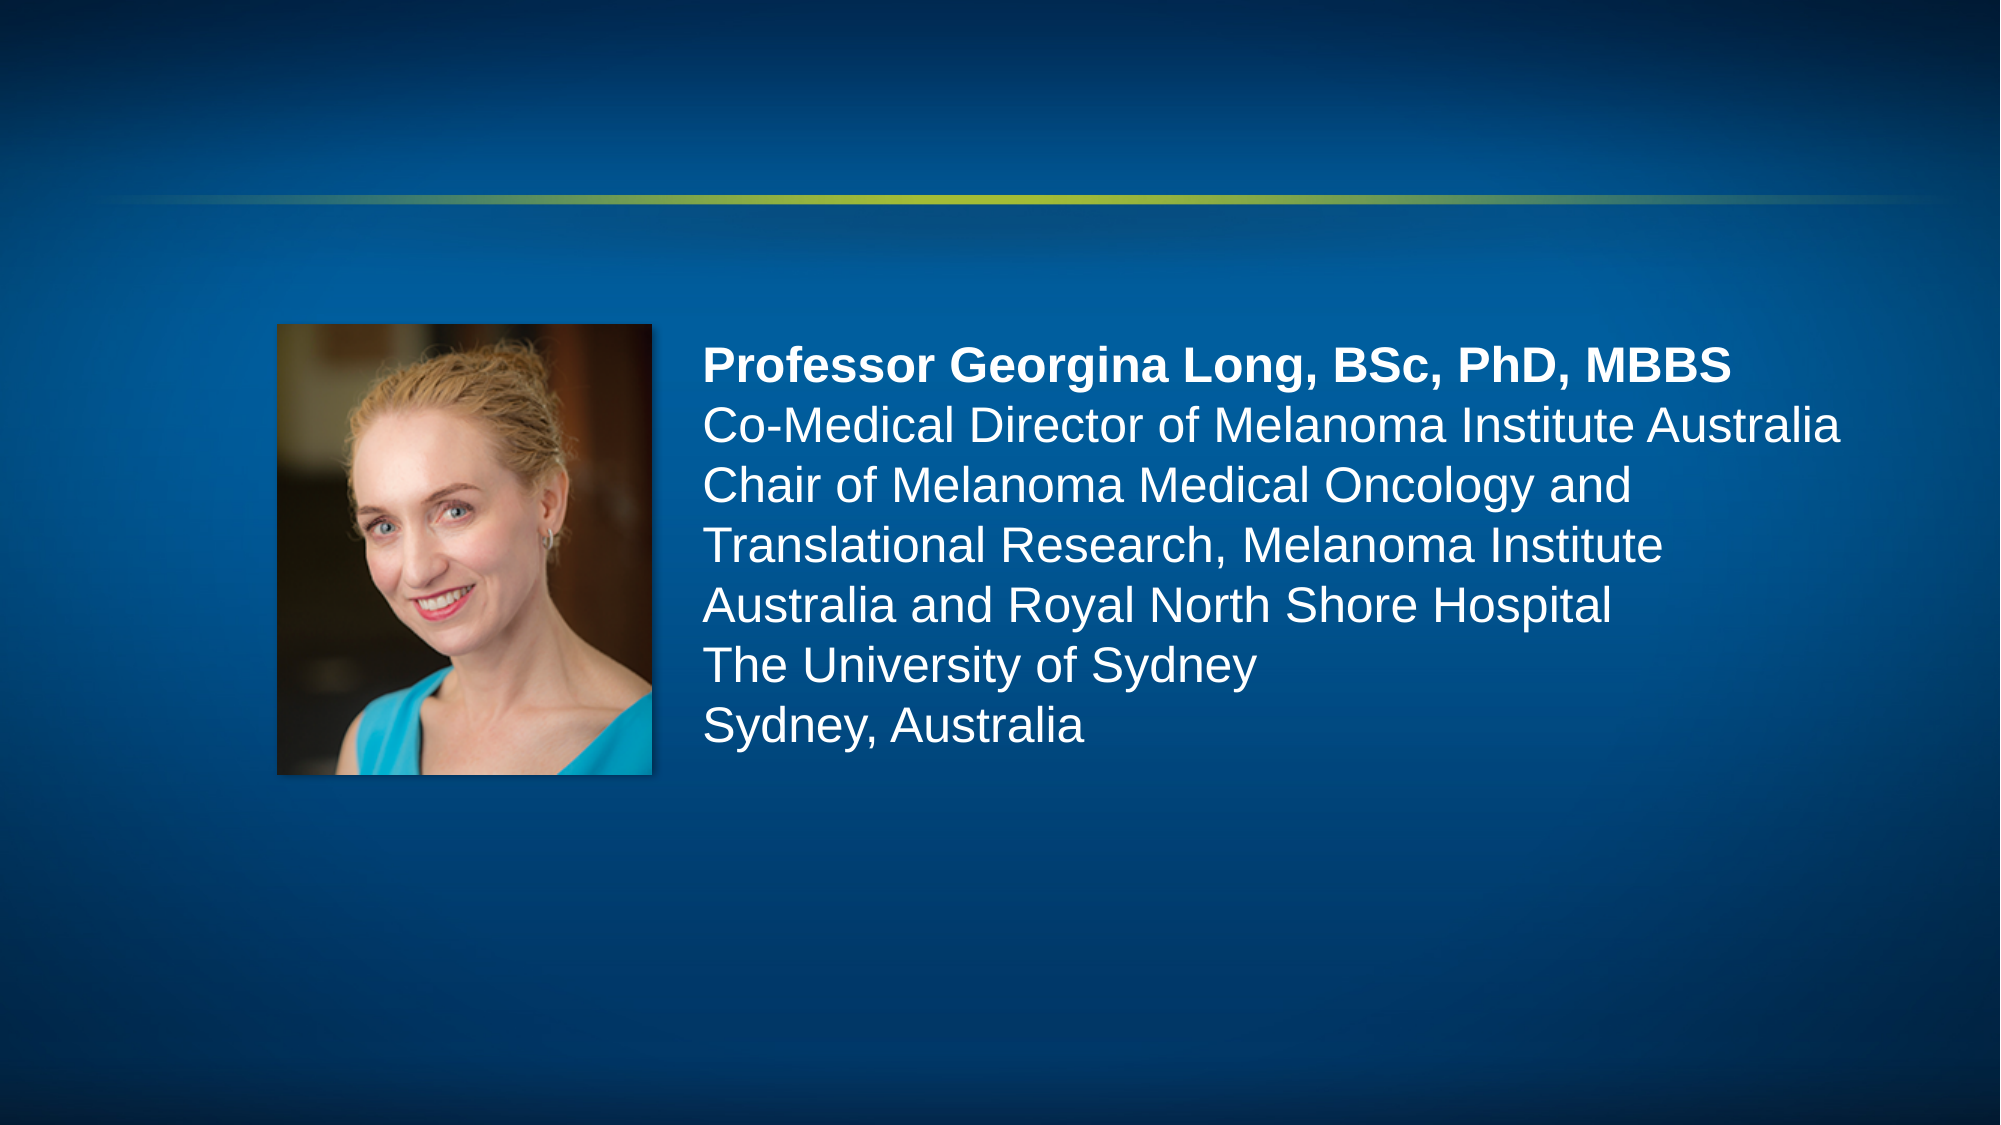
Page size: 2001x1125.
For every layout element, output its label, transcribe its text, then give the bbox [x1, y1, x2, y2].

text_box Professor Georgina Long, BSc, PhD, MBBS Co-Medical Director of Melanoma Institute Australia Chair of Melanoma Medical Oncology and Translational Research, Melanoma Institute Australia and Royal North Shore Hospital The University of Sydney Sydney, Australia [687, 324, 1888, 678]
picture [0, 0, 2000, 1125]
